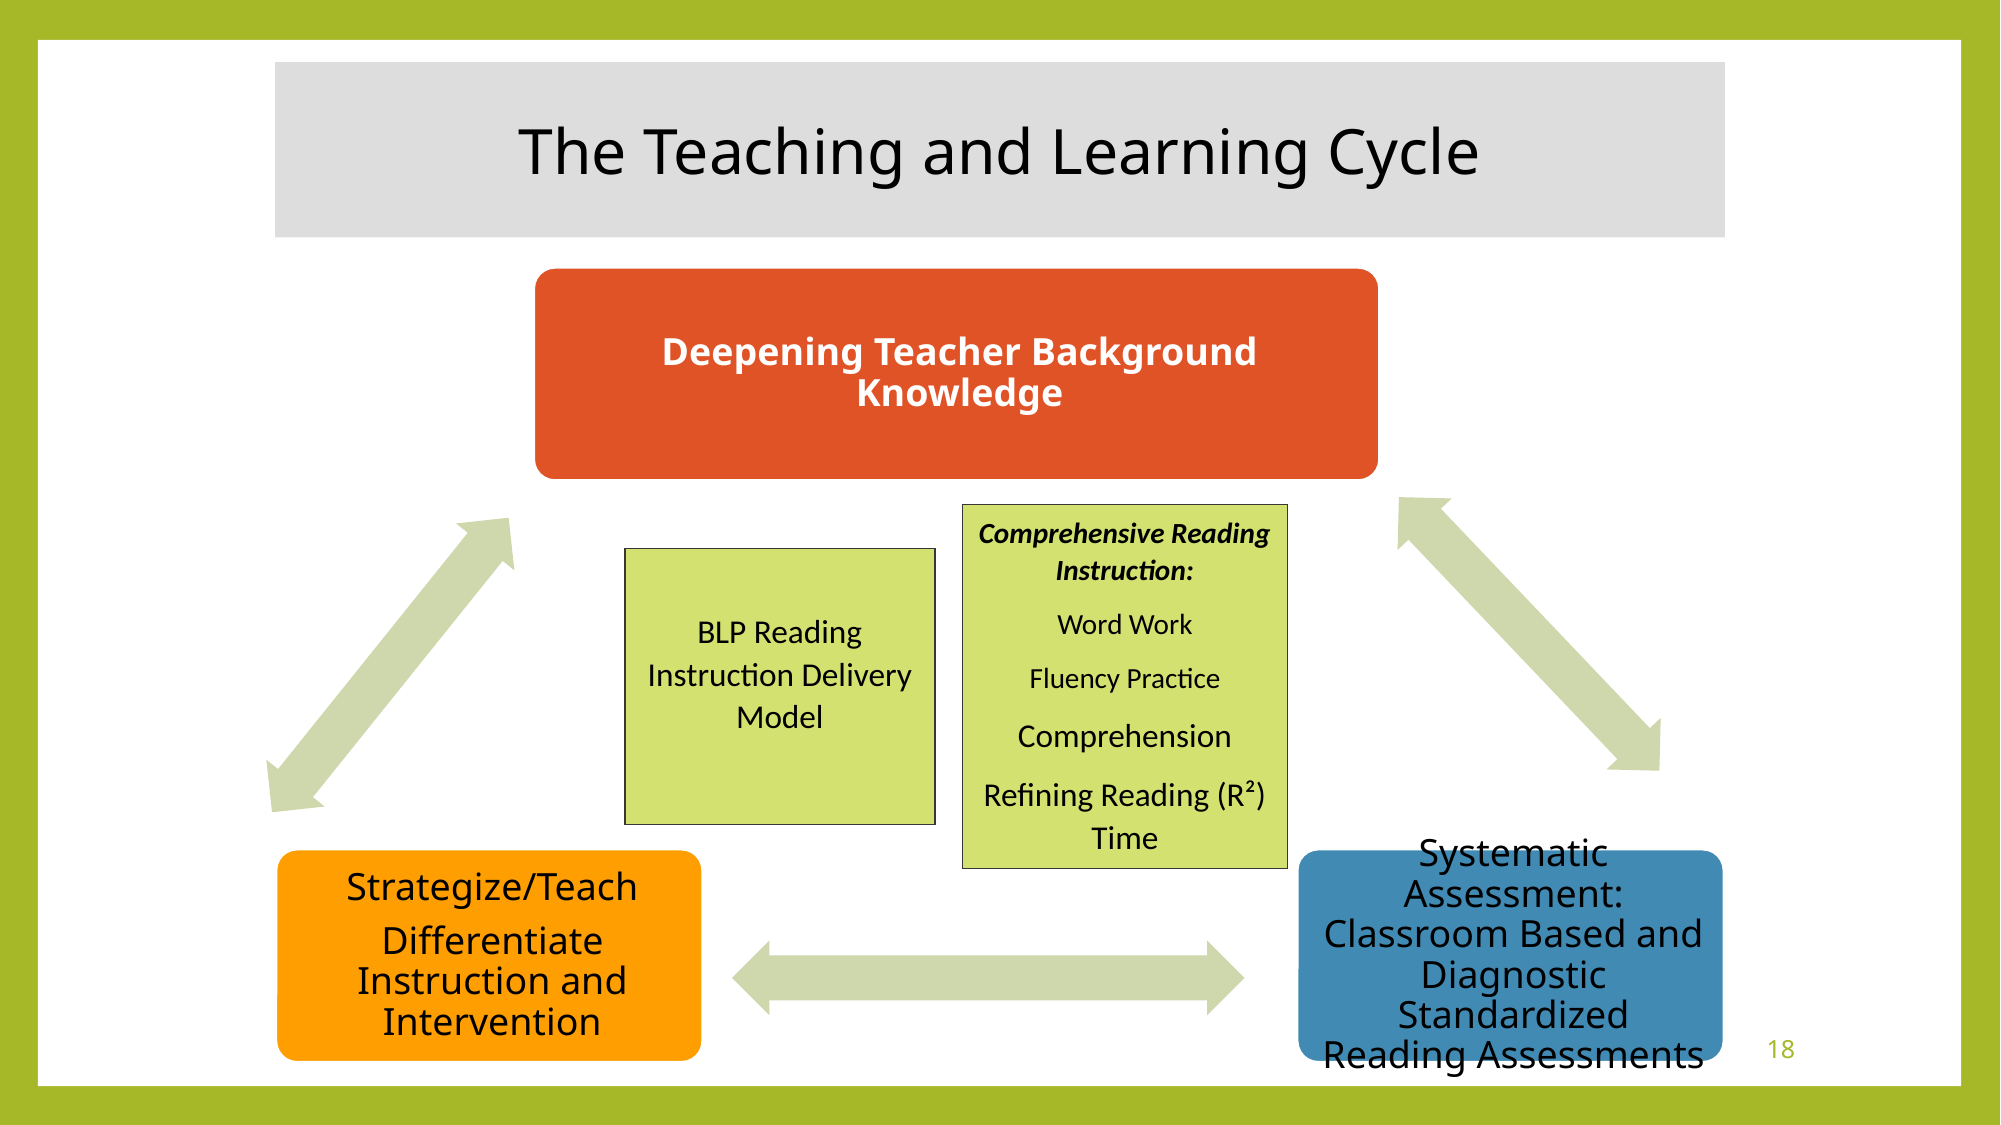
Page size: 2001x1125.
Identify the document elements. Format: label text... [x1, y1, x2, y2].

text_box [275, 237, 1725, 1063]
text_box The Teaching and Learning Cycle [275, 62, 1725, 237]
slide_number 18 [1530, 1020, 1811, 1081]
